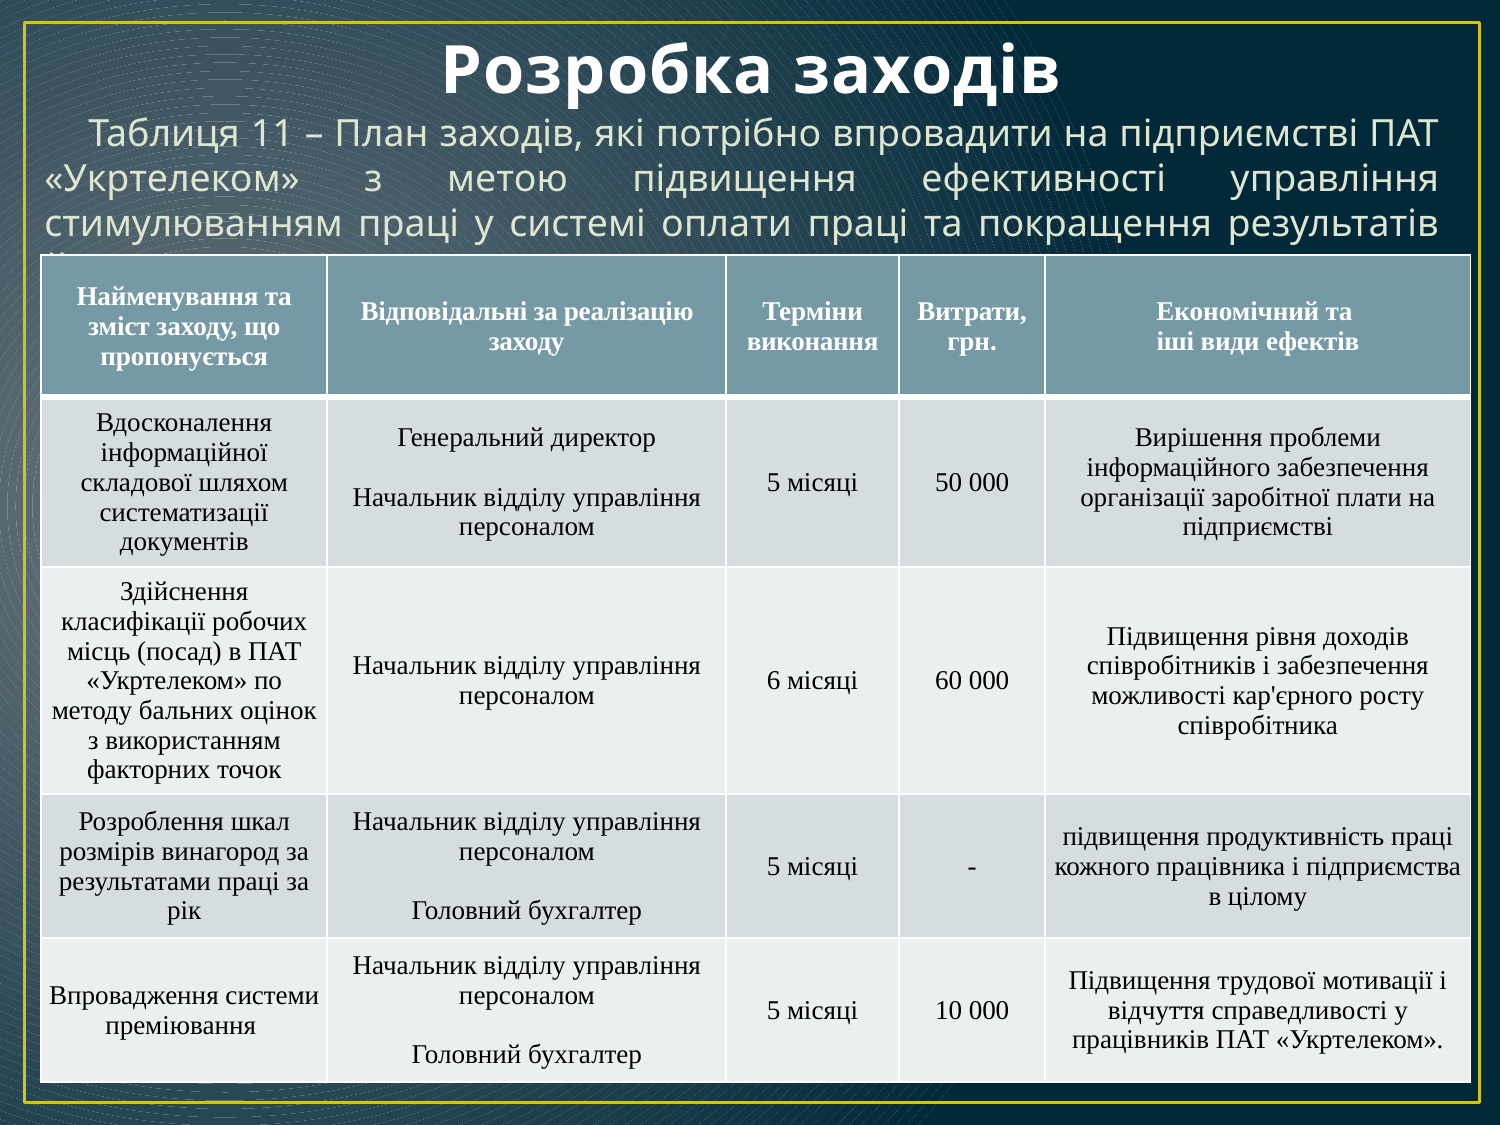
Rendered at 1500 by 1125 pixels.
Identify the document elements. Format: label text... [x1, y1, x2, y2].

table_cell Вирішення проблеми інформаційного забезпечення організації заробітної плати на підприємстві [1046, 400, 1470, 566]
table_cell - [900, 795, 1044, 937]
table_cell 5 місяці [727, 795, 898, 937]
table_cell Начальник відділу управління персоналом Головний бухгалтер [328, 939, 725, 1081]
table_cell 10 000 [900, 939, 1044, 1081]
title Розробка заходів [76, 19, 1427, 115]
table_cell Начальник відділу управління персоналом [328, 568, 725, 793]
table_cell Підвищення рівня доходів співробітників і забезпечення можливості кар'єрного росту співробітника [1046, 568, 1470, 793]
table_cell 60 000 [900, 568, 1044, 793]
table_cell 5 місяці [727, 400, 898, 566]
table_cell Генеральний директор Начальник відділу управління персоналом [328, 400, 725, 566]
table_header Економі­чний та іші види ефектів [1046, 256, 1470, 394]
table_cell 6 місяці [727, 568, 898, 793]
table_cell 5 місяці [727, 939, 898, 1081]
table_cell Начальник відділу управління персоналом Головний бухгалтер [328, 795, 725, 937]
table_header Найменування та зміст заходу, що пропонується [42, 256, 326, 394]
table_cell підвищення продуктивність праці кожного працівника і підприємства в цілому [1046, 795, 1470, 937]
table_header Витрати, грн. [900, 256, 1044, 394]
table_cell Підвищення трудової мотивації і відчуття справедливості у працівників ПАТ «Укртелеком». [1046, 939, 1470, 1081]
list Таблиця 11 – План заходів, які потрібно впровадити на підприємстві ПАТ «Укртелеком» з метою підвищення ефективності управління стимулюванням праці у системі оплати праці та покращення результатів його діяльності [29, 101, 1456, 965]
table_cell Здійснення класифікації робочих місць (посад) в ПАТ «Укртелеком» по методу бальних оцінок з використанням факторних точок [42, 568, 326, 793]
table_cell 50 000 [900, 400, 1044, 566]
table_cell Вдосконалення інформаційної складової шляхом систематизації документів [42, 400, 326, 566]
table_header Терміни виконання [727, 256, 898, 394]
table_cell Розроблення шкал розмірів винагород за результатами праці за рік [42, 795, 326, 937]
table_header Відповідальні за реалізацію заходу [328, 256, 725, 394]
table_cell Впровадження системи преміювання [42, 939, 326, 1081]
